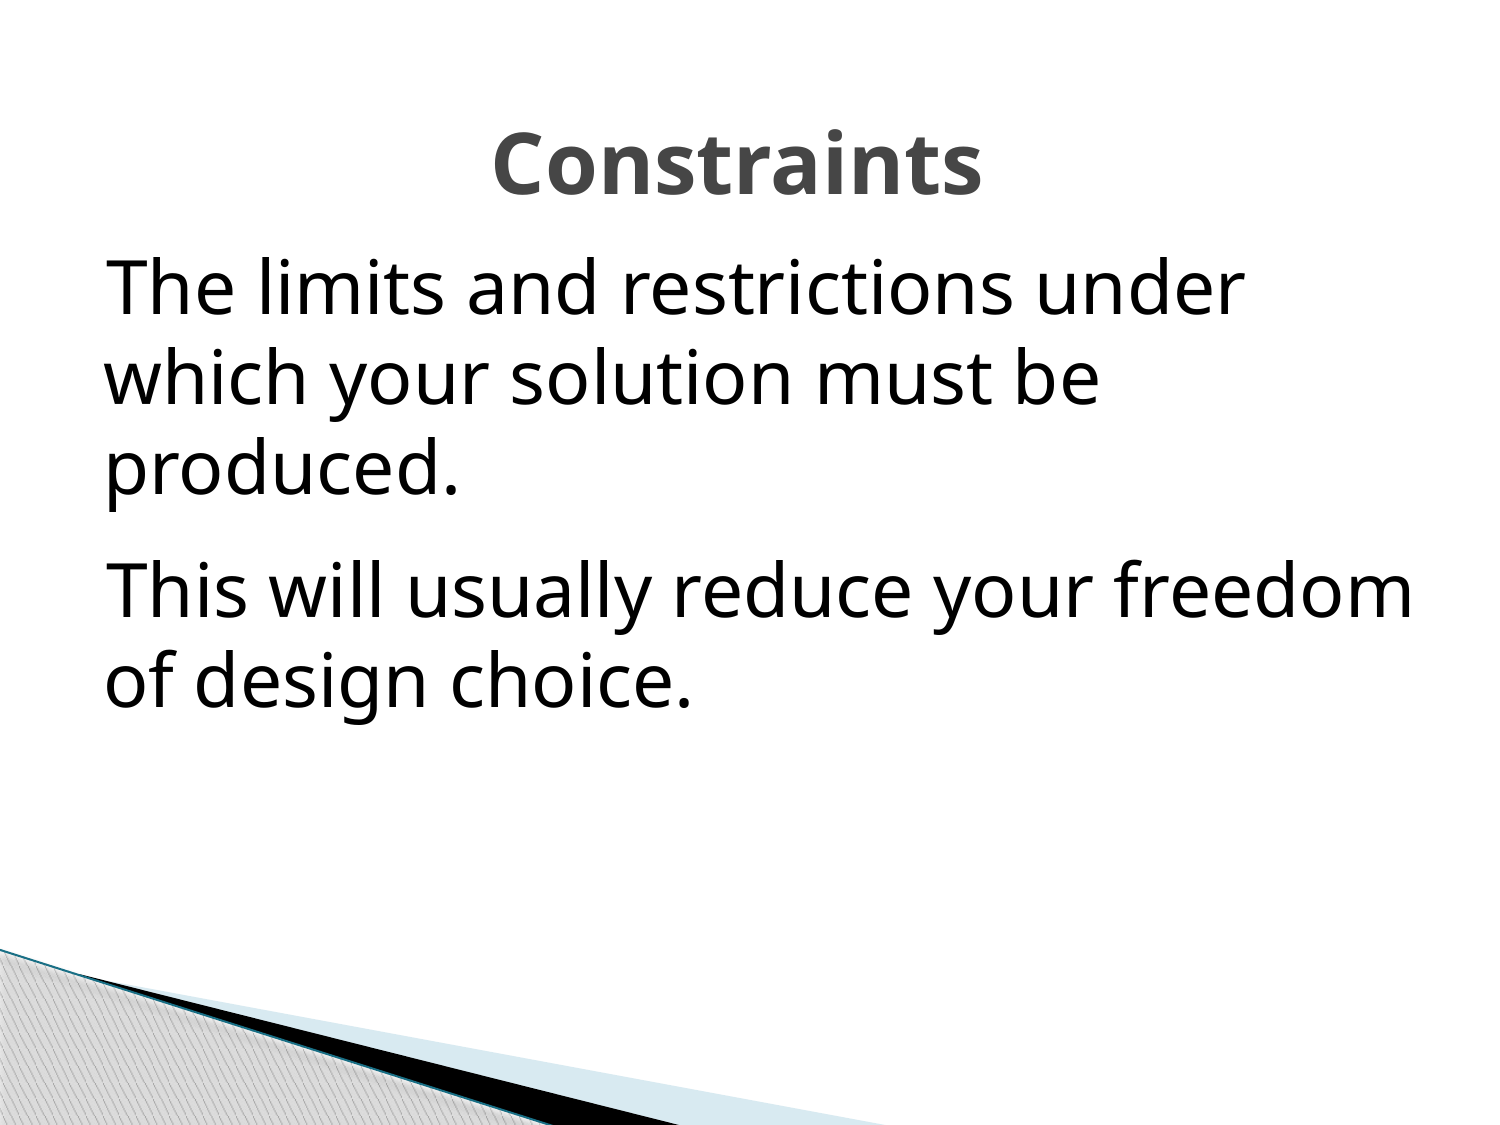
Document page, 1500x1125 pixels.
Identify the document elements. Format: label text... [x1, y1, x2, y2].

list The limits and restrictions under which your solution must be produced. This will usually reduce your freedom of design choice. [88, 231, 1447, 1071]
title Constraints [100, 66, 1376, 254]
